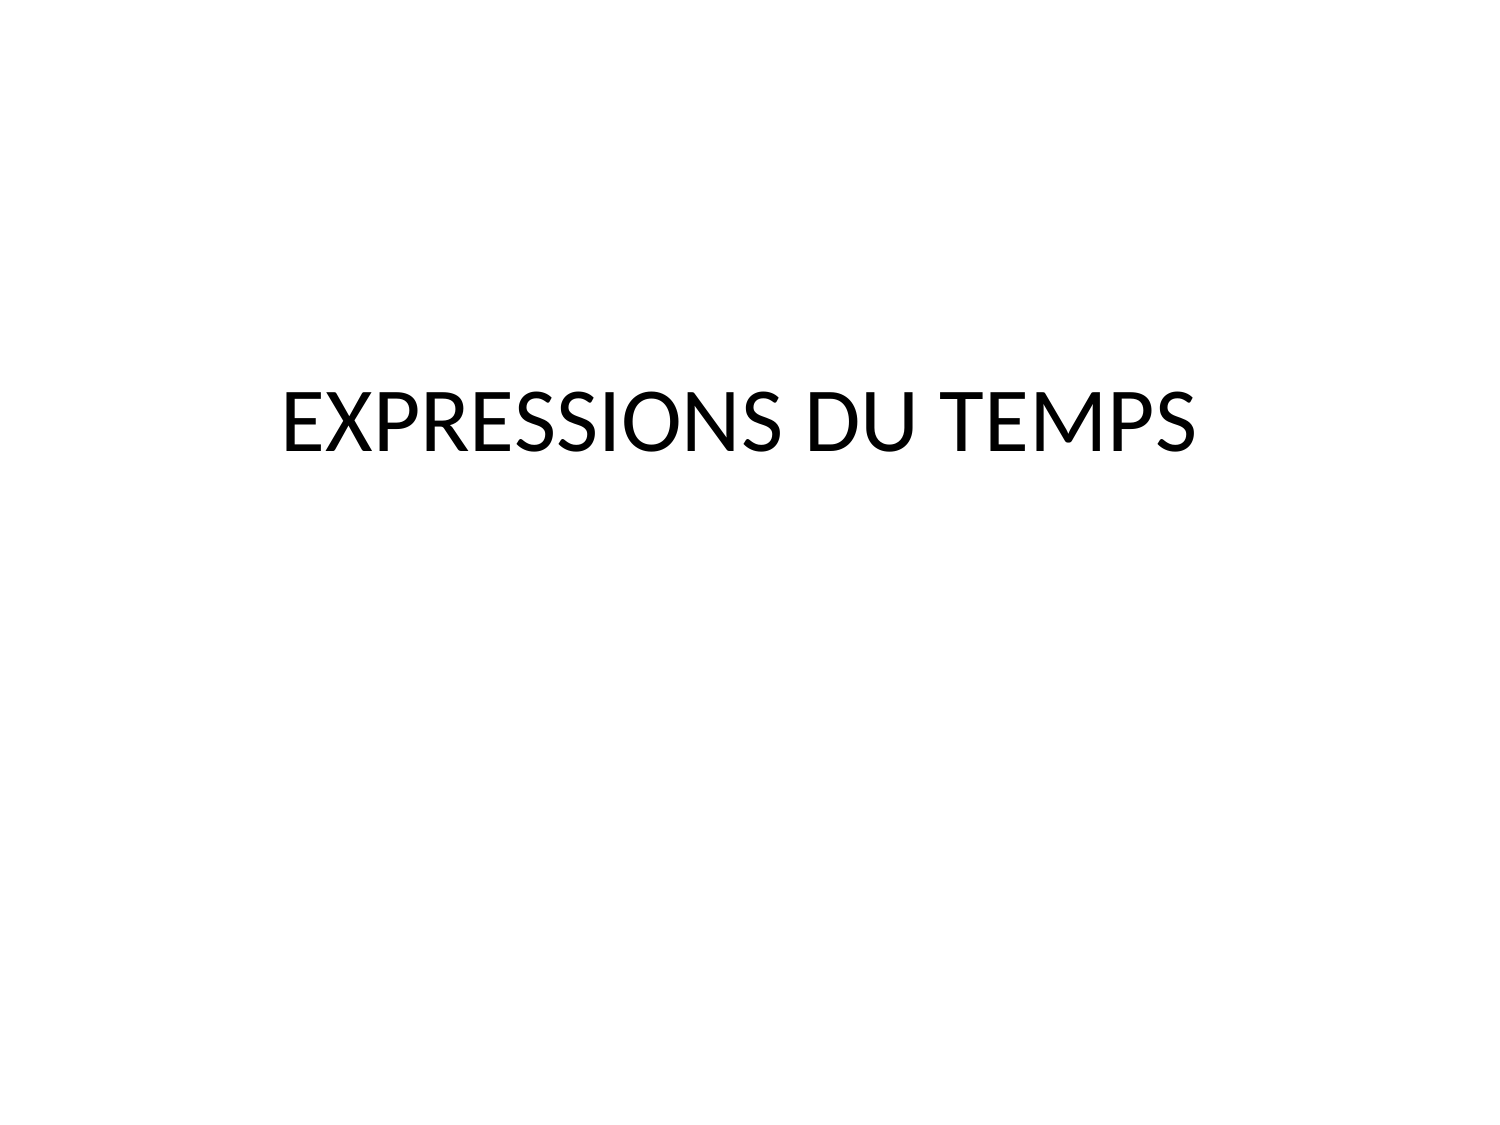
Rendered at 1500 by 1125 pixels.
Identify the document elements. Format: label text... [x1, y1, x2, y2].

title EXPRESSIONS DU TEMPS [112, 349, 1388, 591]
